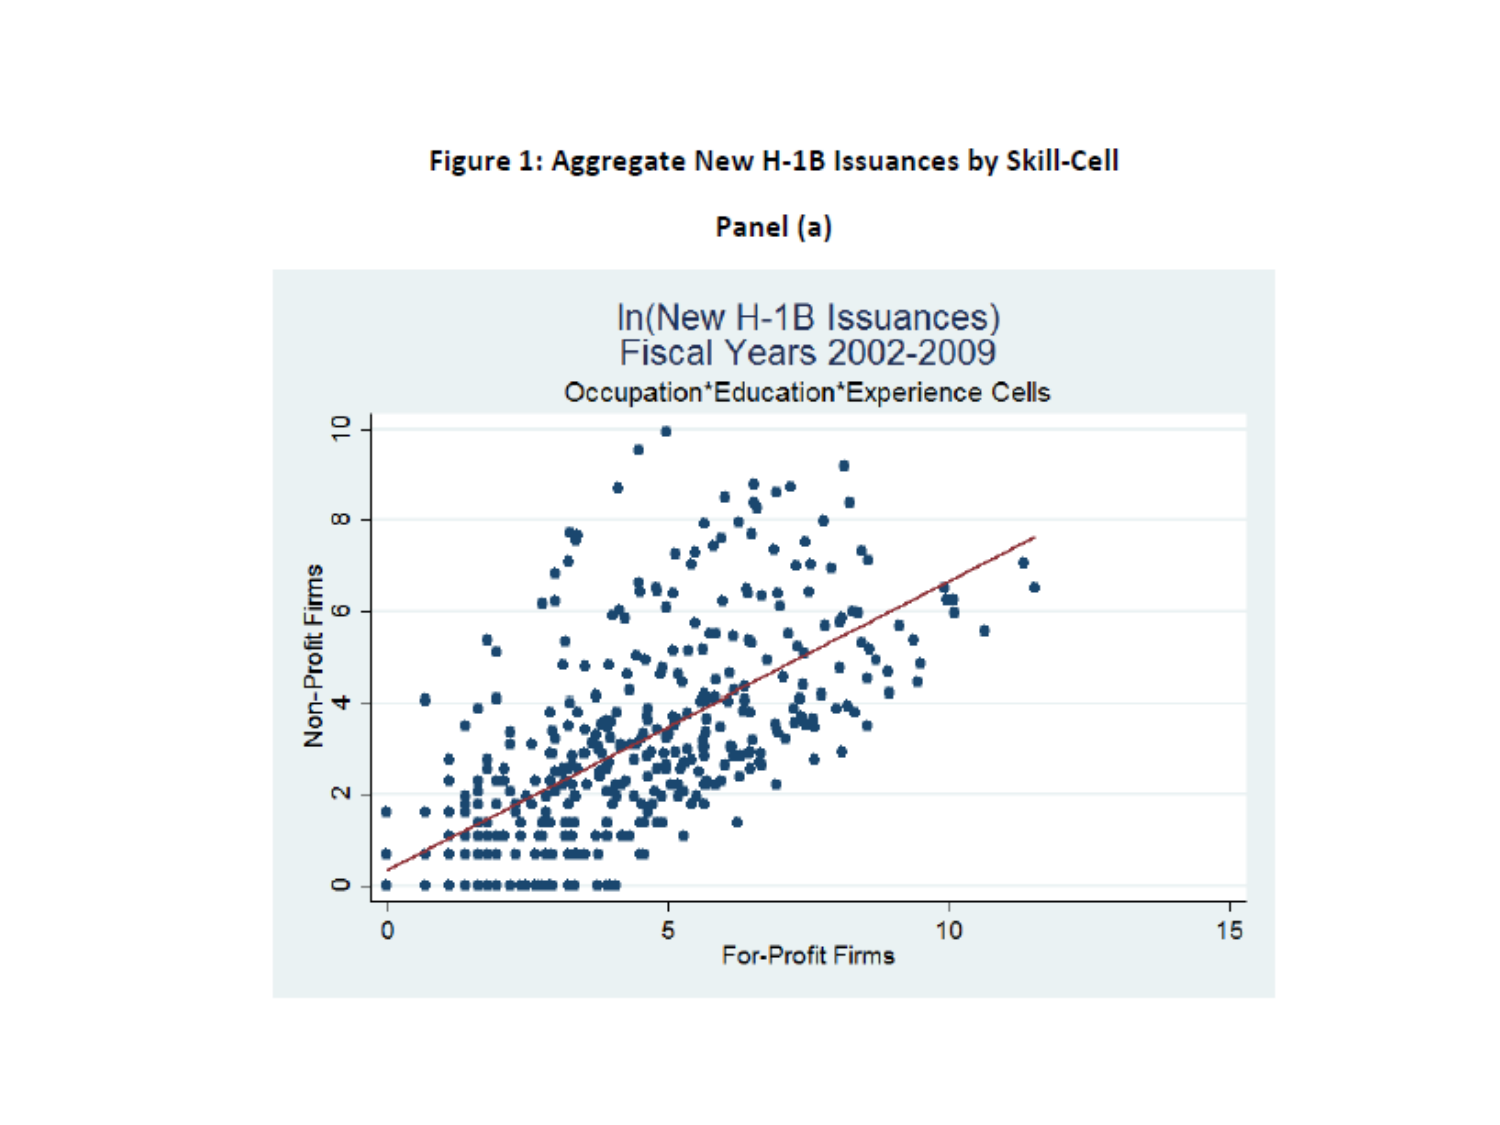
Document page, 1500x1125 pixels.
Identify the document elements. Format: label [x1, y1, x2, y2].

picture [187, 91, 1325, 1013]
